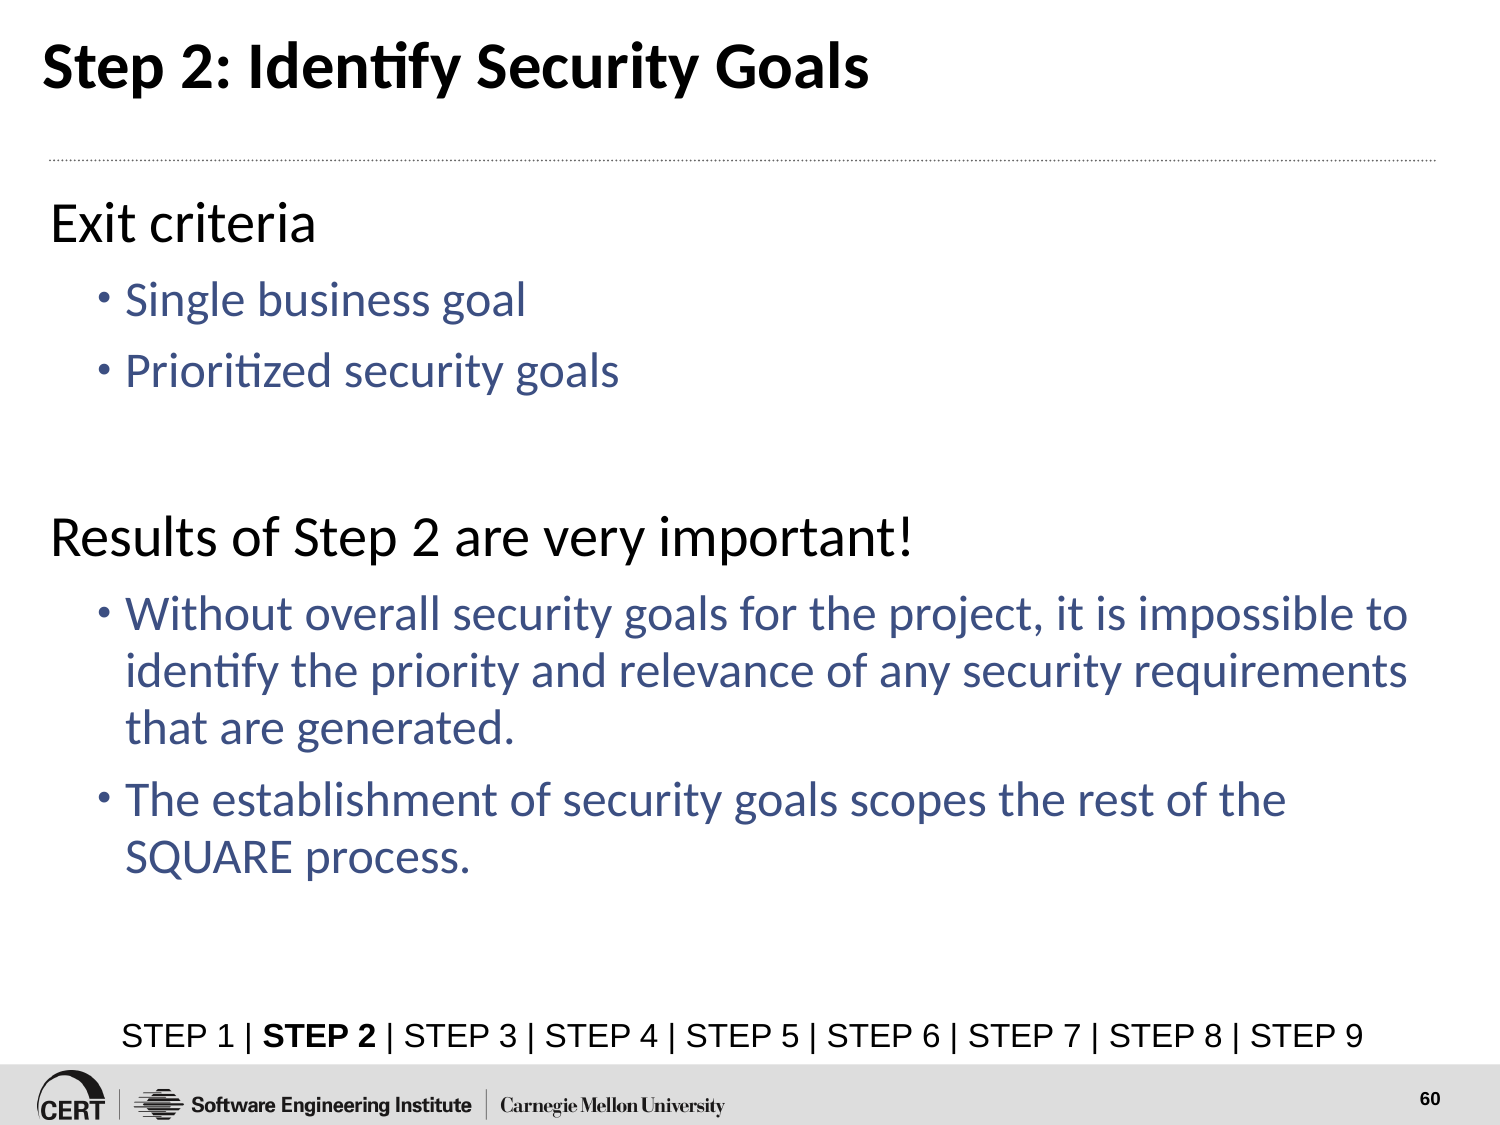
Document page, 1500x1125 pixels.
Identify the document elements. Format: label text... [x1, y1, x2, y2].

text_box STEP 1 | STEP 2 | STEP 3 | STEP 4 | STEP 5 | STEP 6 | STEP 7 | STEP 8 | STEP 9 [49, 1014, 1437, 1068]
list Exit criteria Single business goal Prioritized security goals Results of Step 2 are very important! Without overall security goals for the project, it is impossible to identify the priority and relevance of any security requirements that are generated. The establishment of security goals scopes the rest of the SQUARE process. [49, 187, 1438, 1001]
title Step 2: Identify Security Goals [42, 37, 1434, 155]
picture [37, 1069, 725, 1122]
